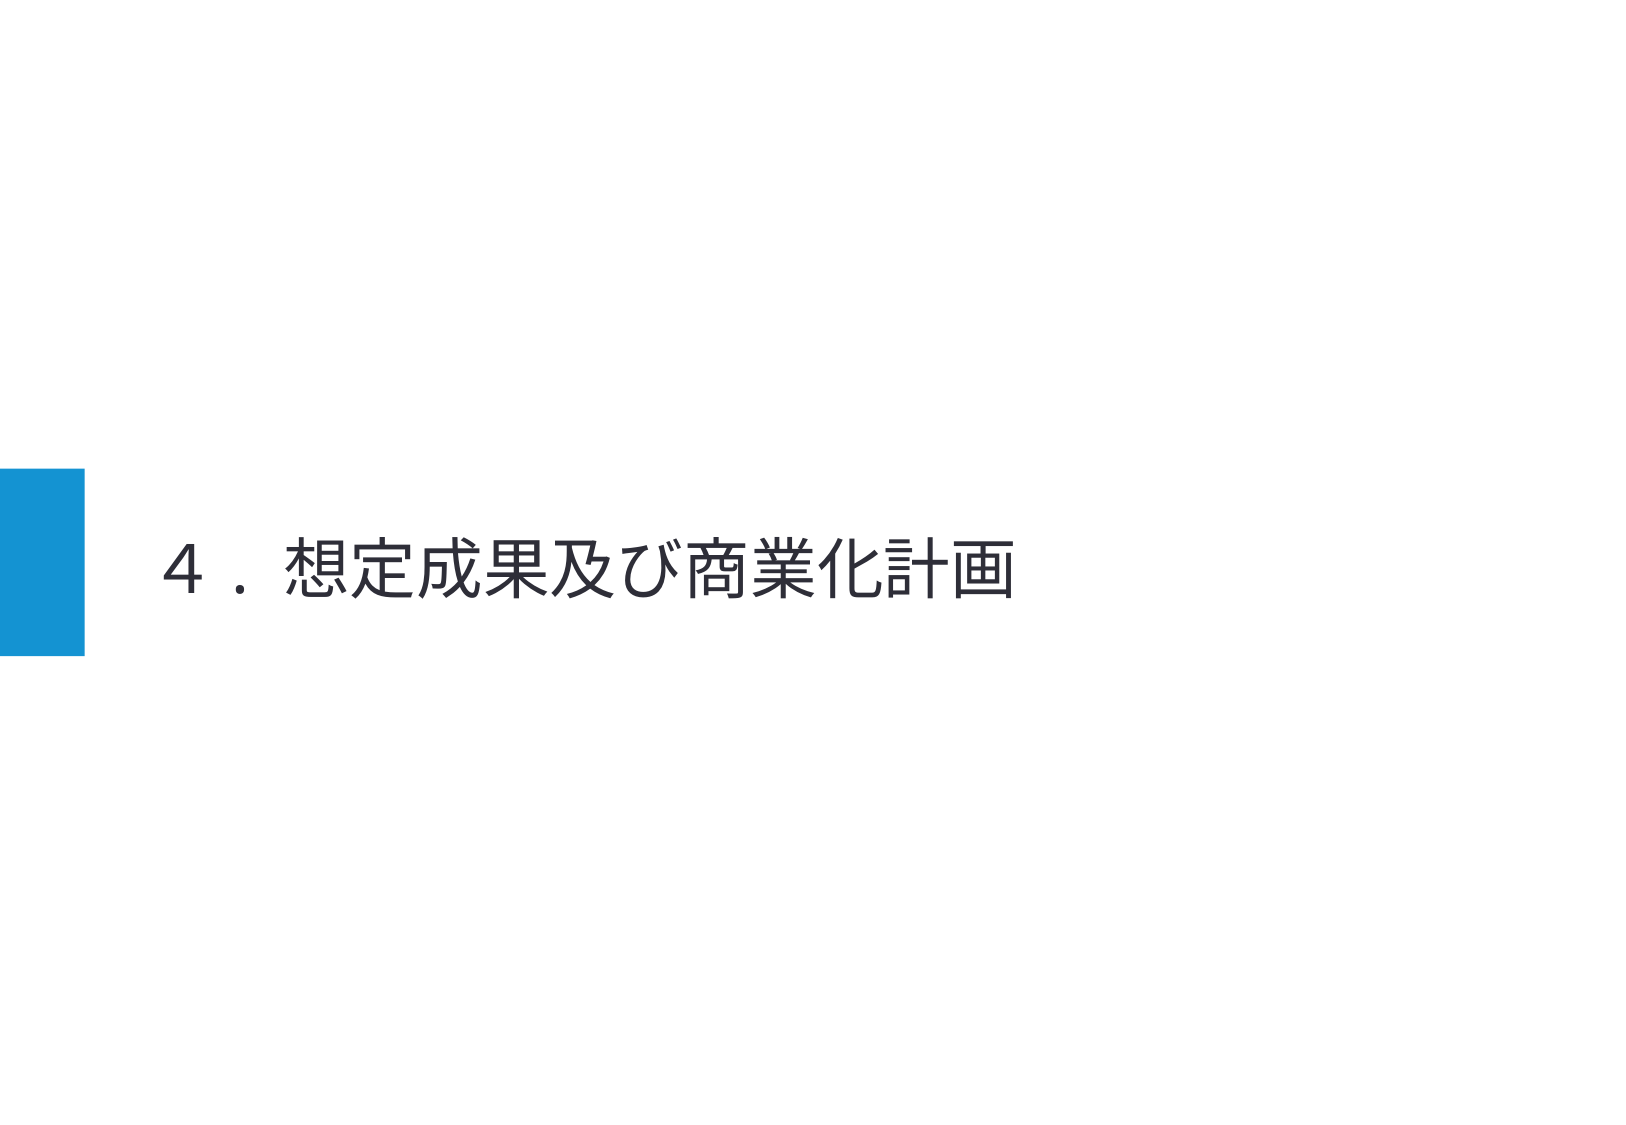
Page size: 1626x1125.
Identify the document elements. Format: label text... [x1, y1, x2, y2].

list ４. 想定成果及び商業化計画 [134, 463, 1341, 662]
